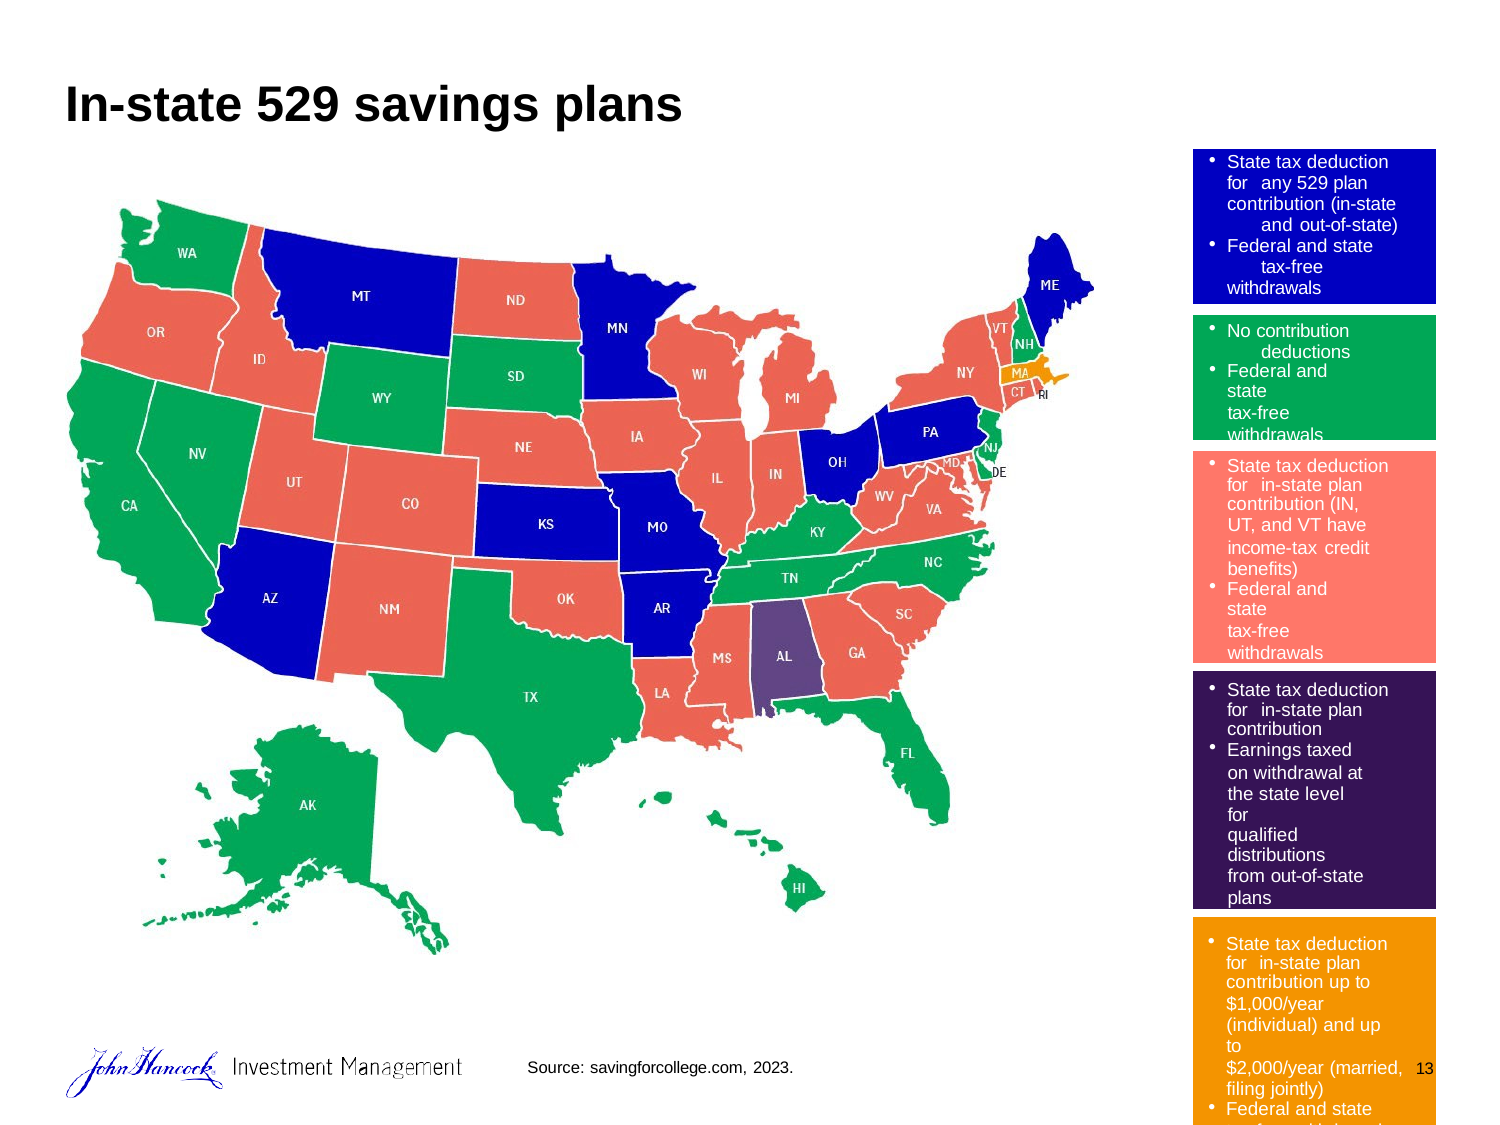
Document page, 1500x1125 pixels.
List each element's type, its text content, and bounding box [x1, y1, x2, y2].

table_cell State tax deduction for in-state plan contribution up to $1,000/year (individual) and up to $2,000/year (married, filing jointly) Federal and state tax-free withdrawals [1193, 917, 1436, 1125]
slide_number 13 [1409, 1057, 1443, 1125]
text_box [259, 1062, 269, 1075]
text_box [239, 1062, 247, 1075]
table_cell No contribution deductions Federal and state tax-free withdrawals [1193, 315, 1436, 440]
text_box Source: savingforcollege.com, 2023. [525, 1056, 798, 1078]
text_box [289, 1062, 303, 1075]
text_box [305, 1062, 315, 1075]
picture [64, 199, 1094, 955]
table_cell State tax deduction for in-state plan contribution Earnings taxed on withdrawal at the state level for qualified distributions from out-of-state plans [1193, 671, 1436, 909]
table_cell State tax deduction for in-state plan contribution (IN, UT, and VT have income-tax credit benefits) Federal and state tax-free withdrawals [1193, 451, 1436, 663]
text_box [249, 1062, 259, 1075]
table_header State tax deduction for any 529 plan contribution (in-state and out-of-state) Federal and state tax-free withdrawals [1193, 149, 1436, 304]
picture [66, 1046, 223, 1098]
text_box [342, 1057, 462, 1079]
title In-state 529 savings plans [63, 69, 1350, 260]
